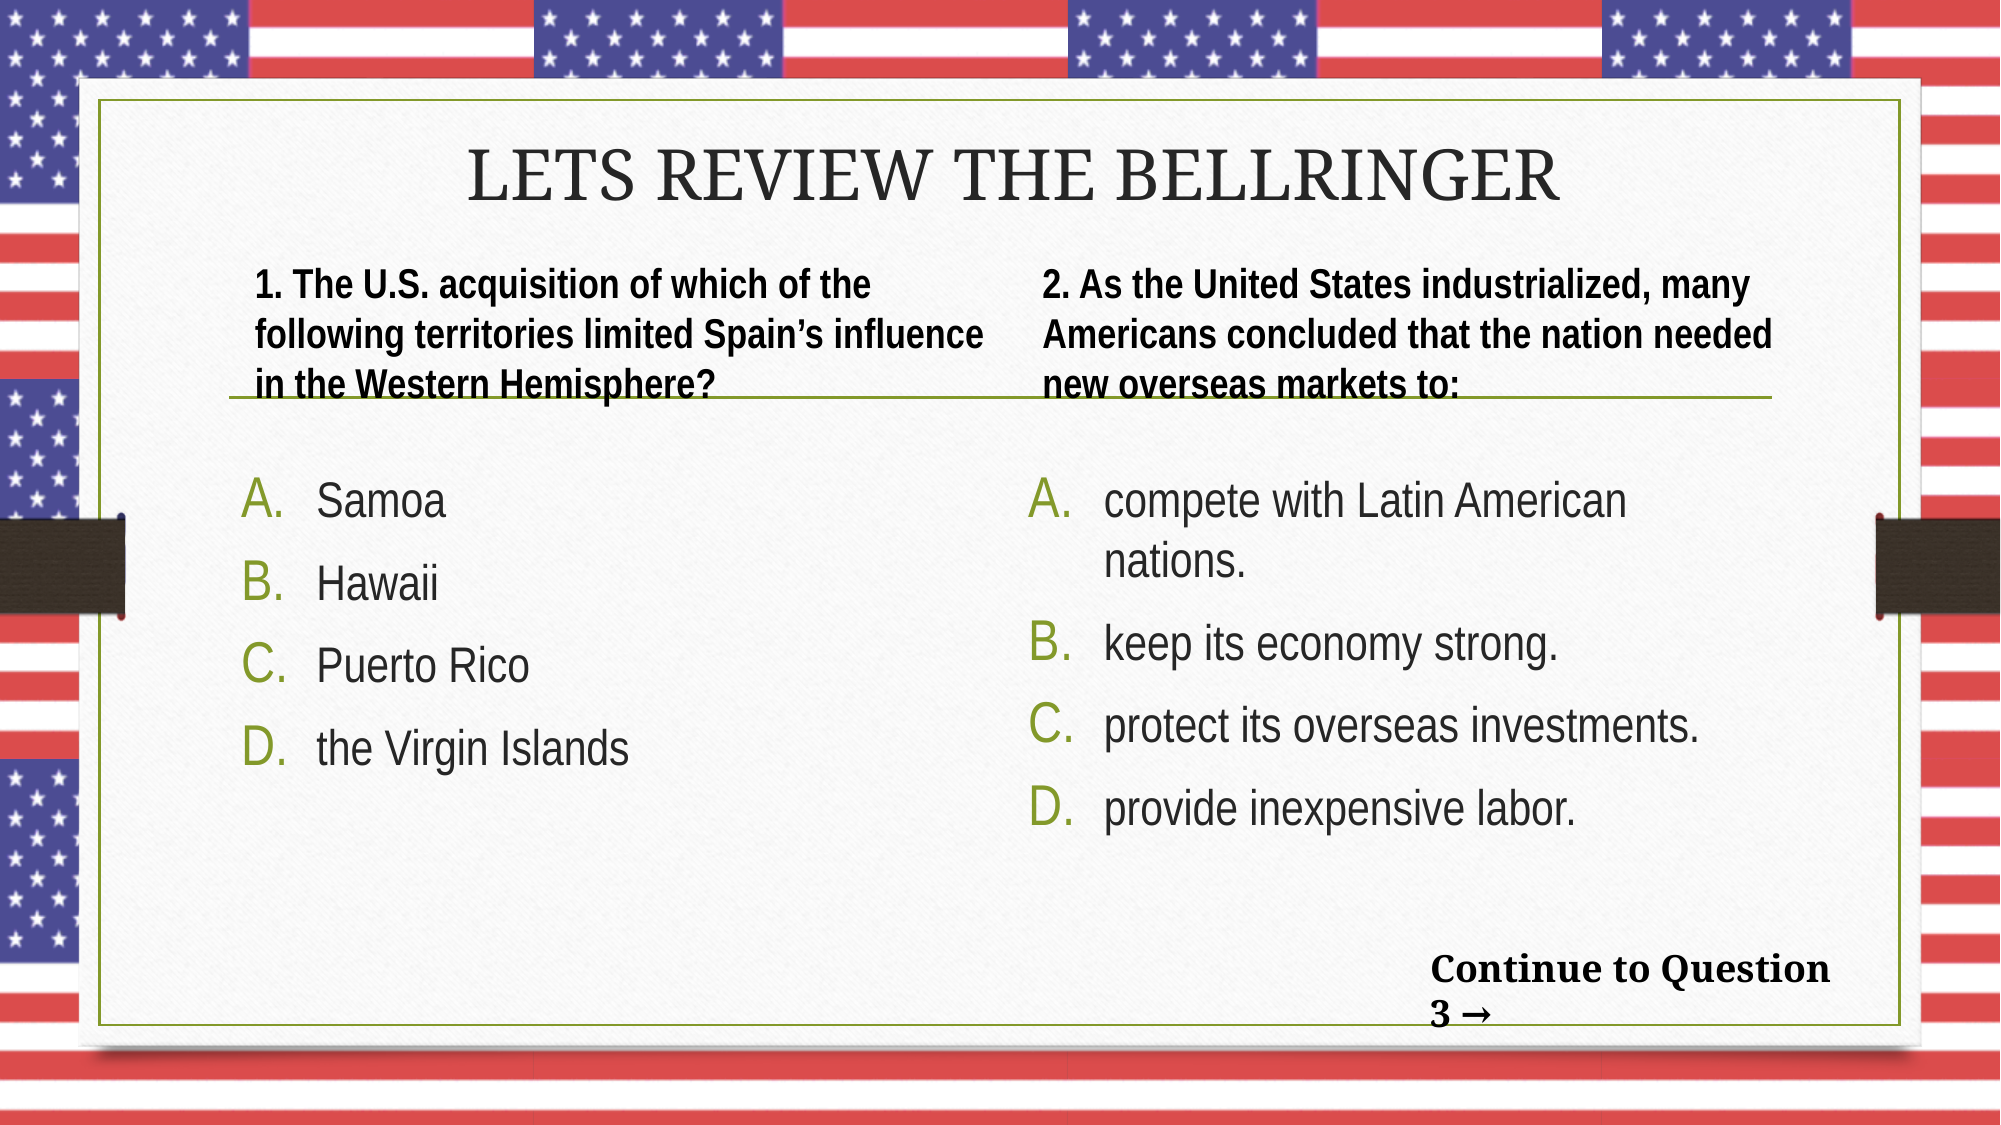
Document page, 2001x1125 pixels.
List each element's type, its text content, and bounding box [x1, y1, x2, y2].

list 1. The U.S. acquisition of which of the following territories limited Spain’s influence in the Western Hemisphere? [239, 319, 1014, 415]
list compete with Latin American nations. keep its economy strong. protect its overseas investments. provide inexpensive labor. [1013, 460, 1788, 893]
text_box Continue to Question 3 → [1415, 937, 1873, 1043]
picture [0, 0, 2001, 1125]
title LETS REVIEW THE BELLRINGER [226, 122, 1802, 223]
list 2. As the United States industrialized, many Americans concluded that the nation needed new overseas markets to: [1027, 319, 1802, 415]
list Samoa Hawaii Puerto Rico the Virgin Islands [226, 460, 1001, 893]
